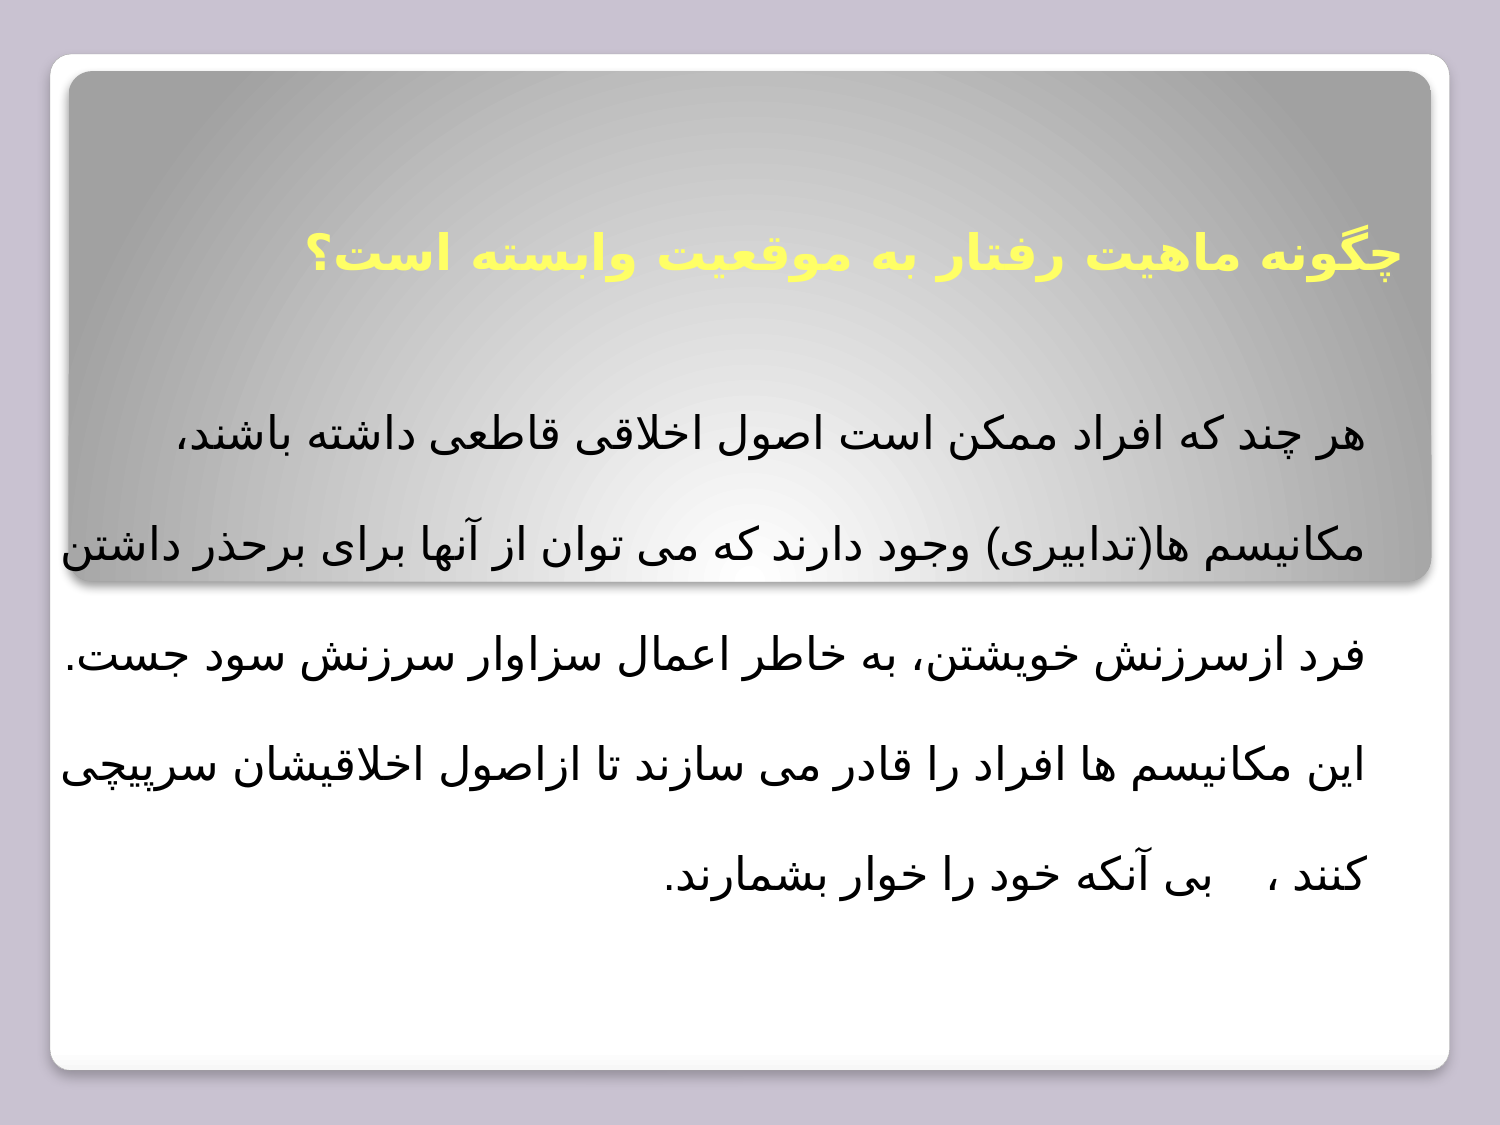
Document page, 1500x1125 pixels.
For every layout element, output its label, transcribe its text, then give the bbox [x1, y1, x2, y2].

title چگونه ماهیت رفتار به موقعیت وابسته است؟ [257, 46, 1413, 288]
subtitle هر چند که افراد ممکن است اصول اخلاقی قاطعی داشته باشند، مکانیسم ها(تدابیری) وجود دارند که می توان از آنها برای برحذر داشتن فرد ازسرزنش خویشتن، به خاطر اعمال سزاوار سرزنش سود جست. این مکانیسم ها افراد را قادر می سازند تا ازاصول اخلاقیشان سرپیچی کنند ، بی آنکه خود را خوار بشمارند. [23, 348, 1388, 988]
